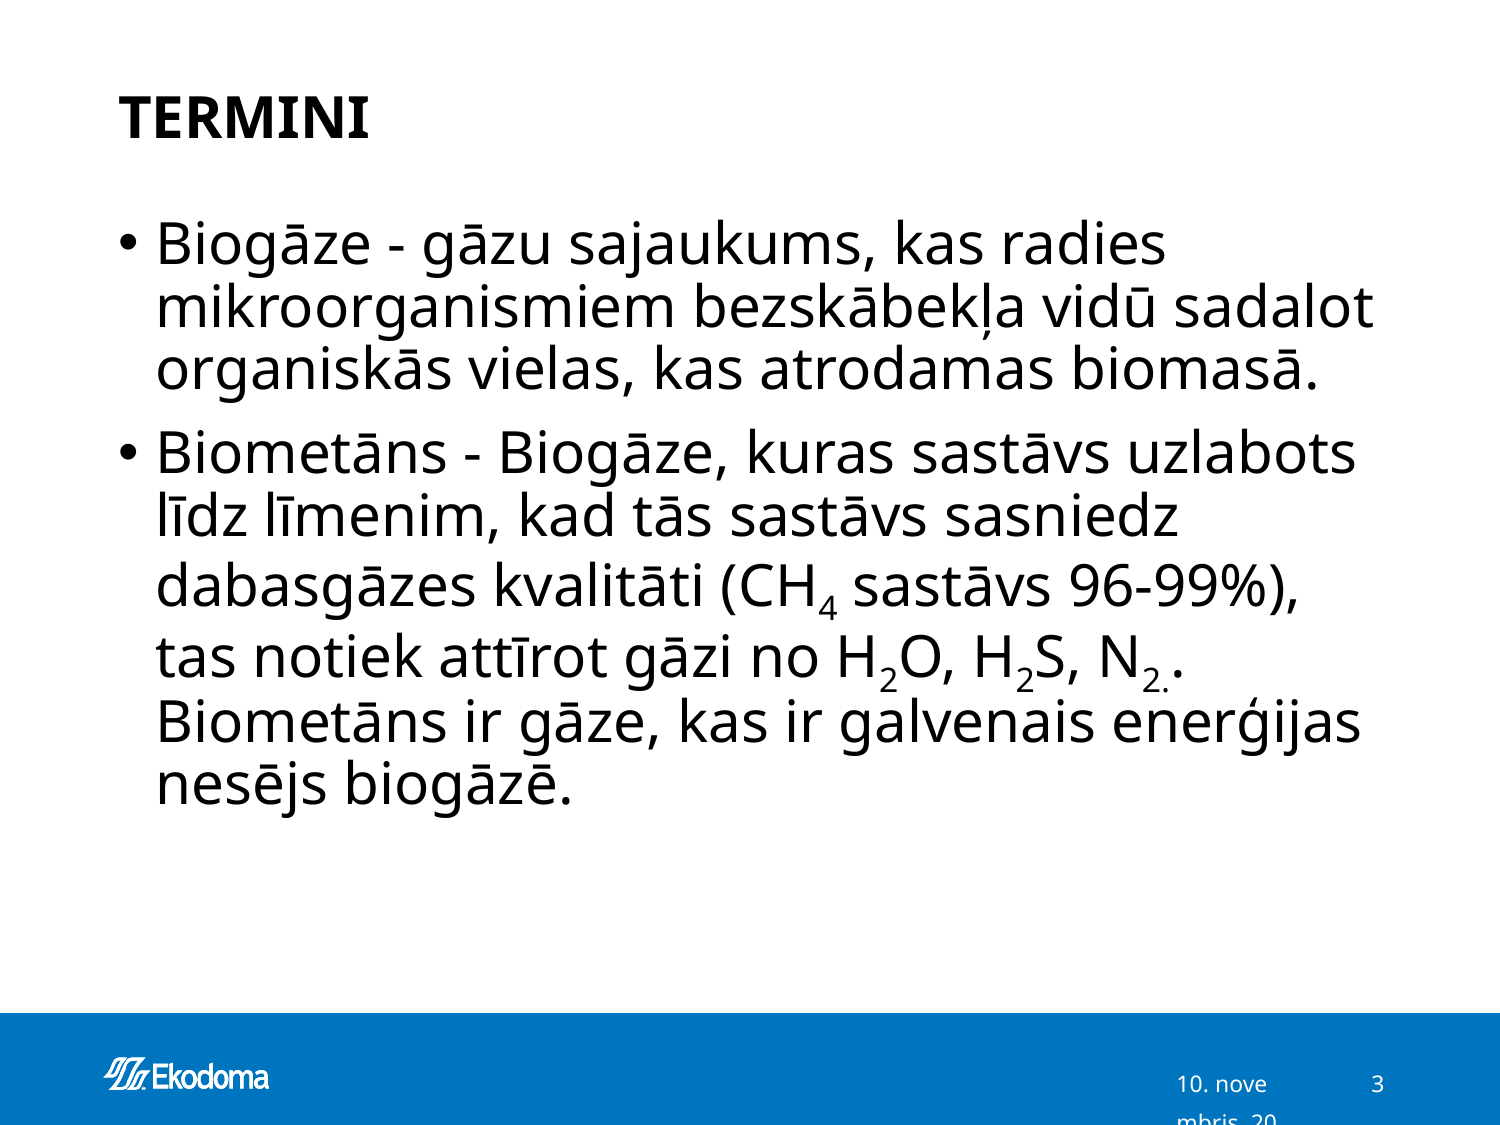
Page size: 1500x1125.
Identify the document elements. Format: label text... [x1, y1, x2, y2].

title termini [103, 61, 1397, 179]
picture [103, 1057, 269, 1090]
slide_number 3 [1304, 1046, 1400, 1107]
list Biogāze - gāzu sajaukums, kas radies mikroorganismiem bezskābekļa vidū sadalot organiskās vielas, kas atrodamas biomasā. Biometāns - Biogāze, kuras sastāvs uzlabots līdz līmenim, kad tās sastāvs sasniedz dabasgāzes kvalitāti (CH4 sastāvs 96-99%), tas notiek attīrot gāzi no H2O, H2S, N2.. Biometāns ir gāze, kas ir galvenais enerģijas nesējs biogāzē. [103, 206, 1397, 978]
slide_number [1161, 1046, 1295, 1107]
